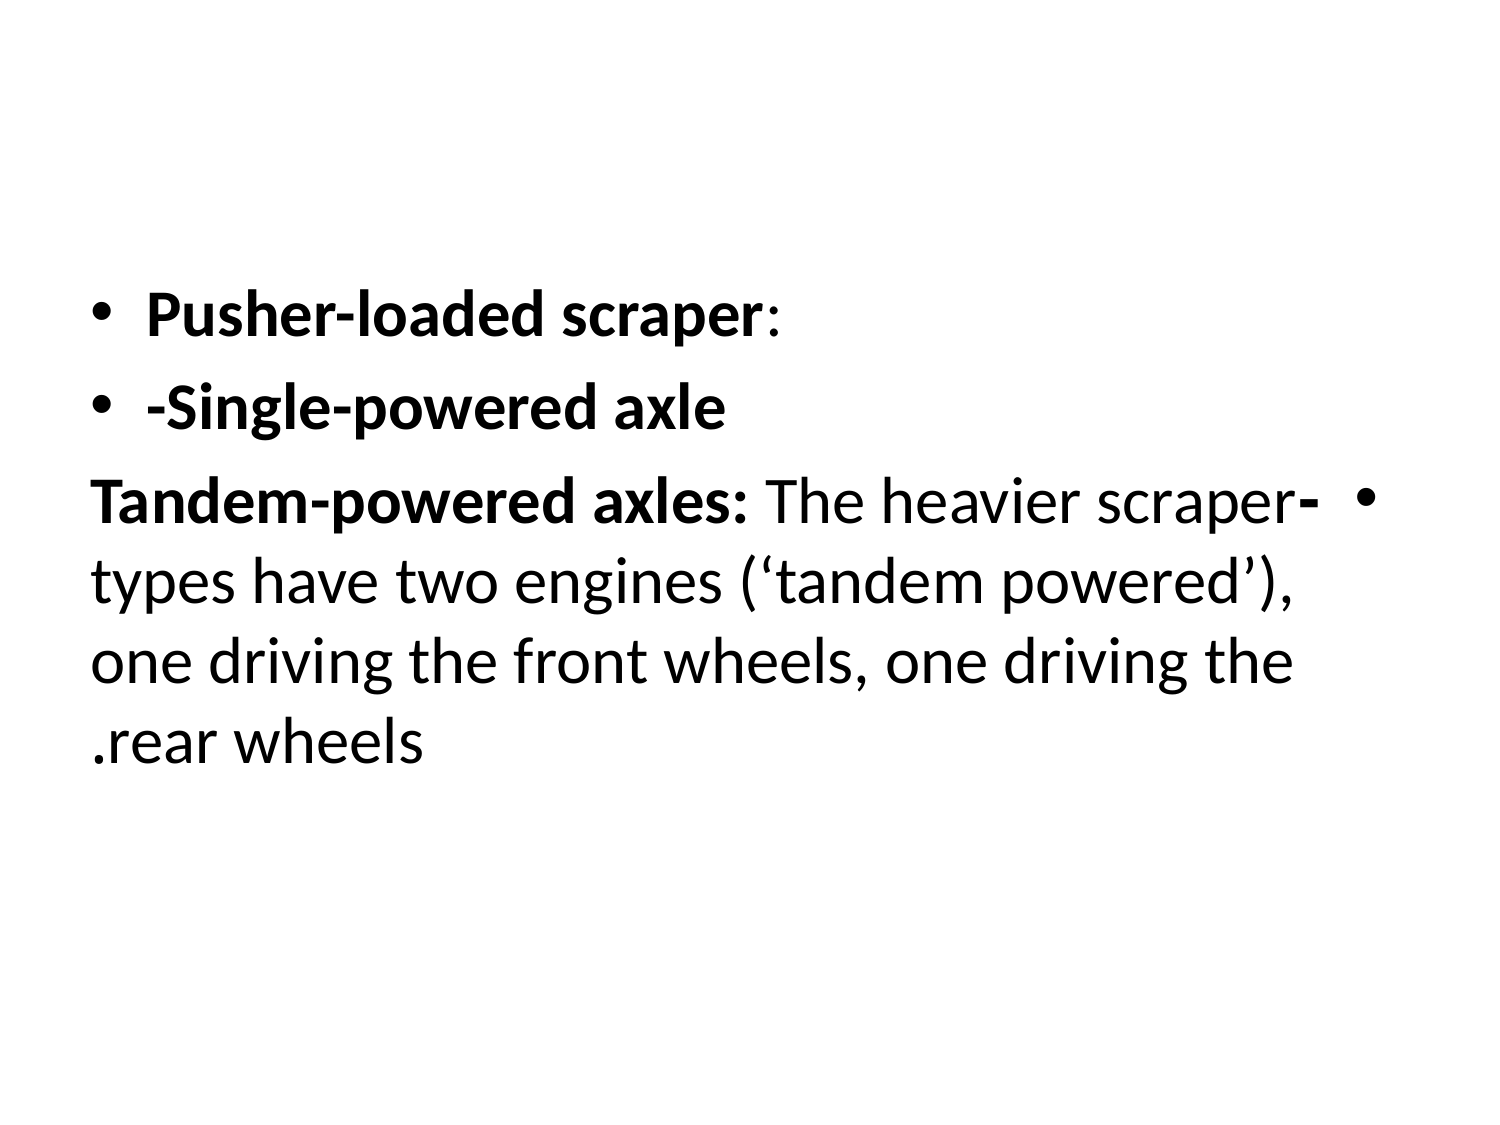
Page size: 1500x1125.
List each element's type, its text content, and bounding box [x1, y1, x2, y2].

list Pusher-loaded scraper: -Single-powered axle -Tandem-powered axles: The heavier scraper types have two engines (‘tandem powered’), one driving the front wheels, one driving the rear wheels. [75, 262, 1425, 1005]
